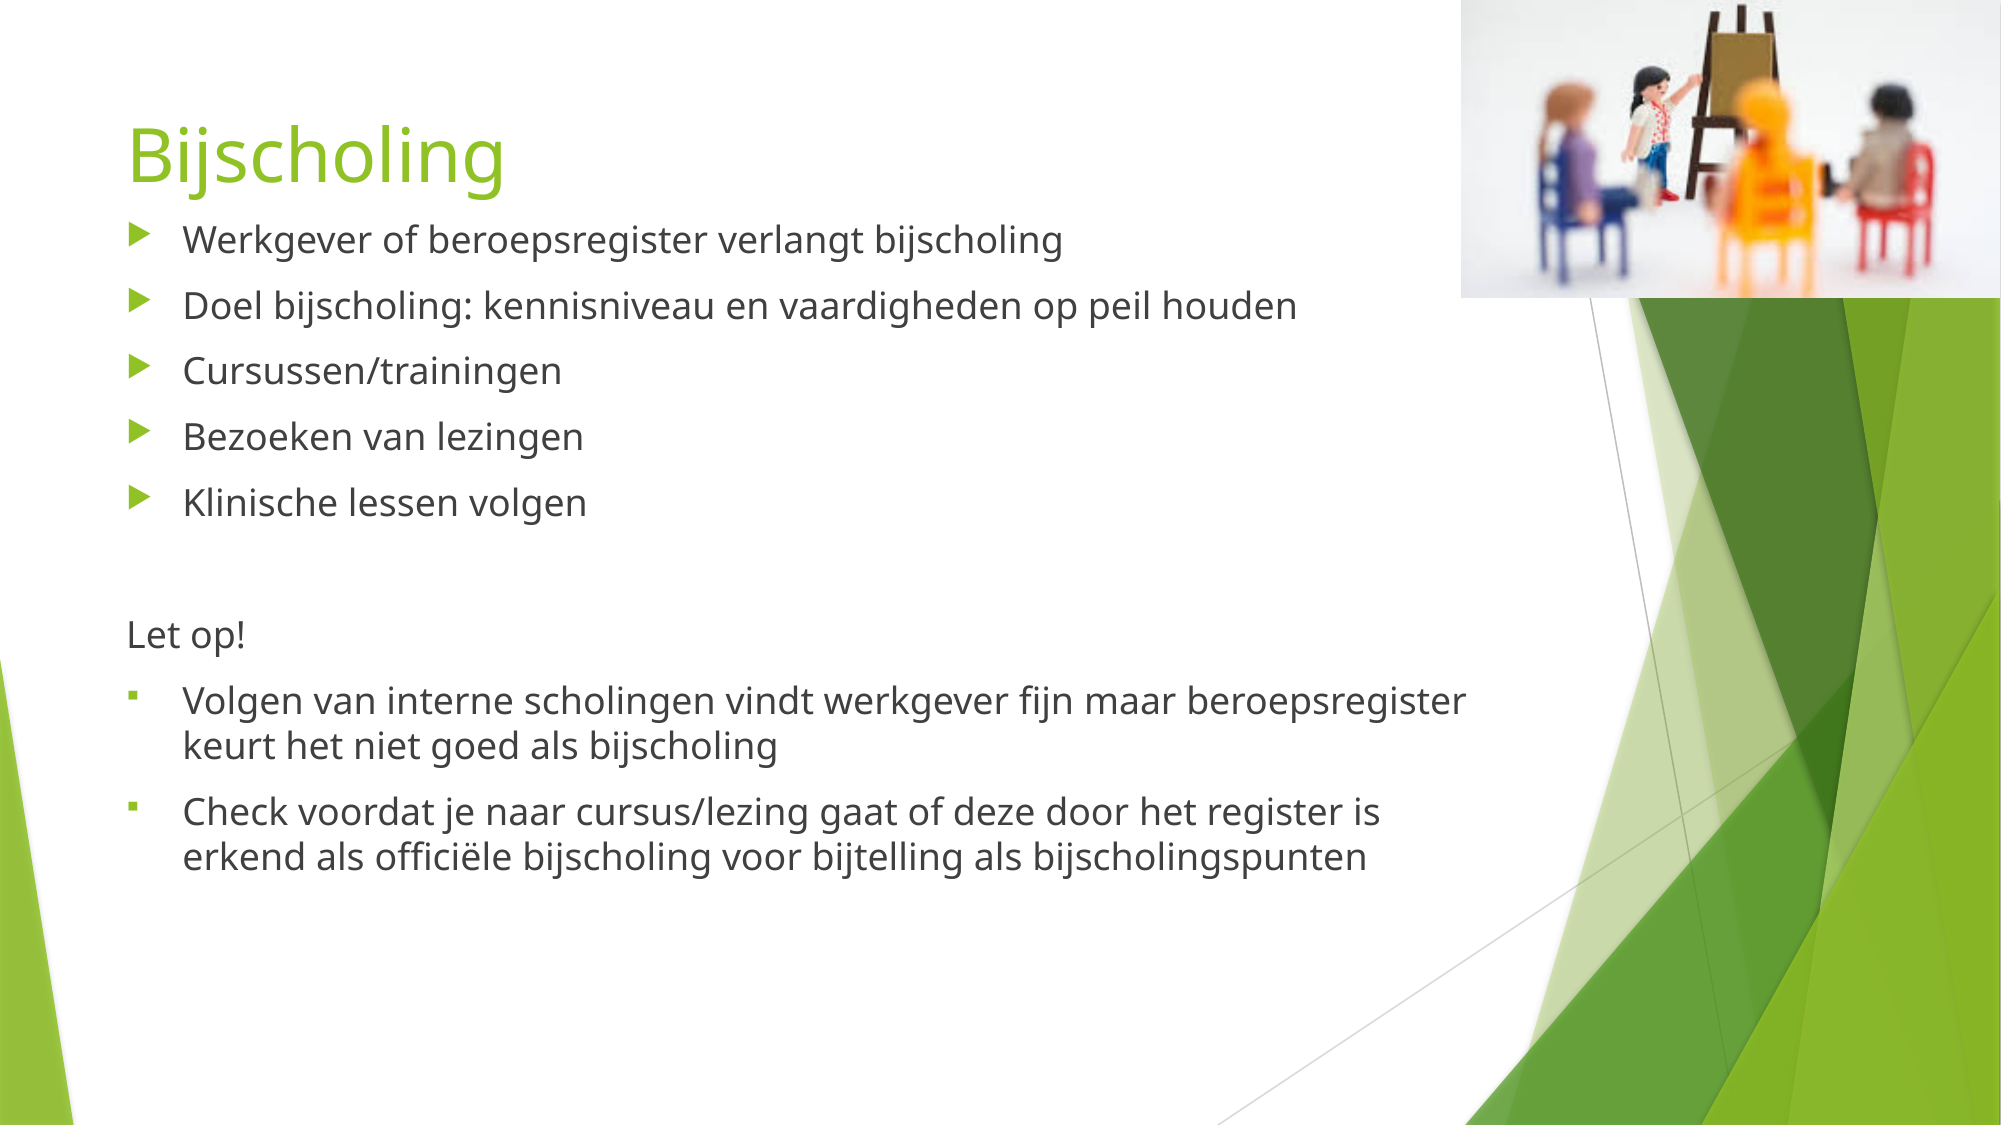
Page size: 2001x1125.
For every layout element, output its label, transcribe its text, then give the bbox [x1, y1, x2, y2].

title Bijscholing [111, 99, 1456, 208]
picture [1461, 0, 2000, 299]
list Werkgever of beroepsregister verlangt bijscholing Doel bijscholing: kennisniveau en vaardigheden op peil houden Cursussen/trainingen Bezoeken van lezingen Klinische lessen volgen Let op! Volgen van interne scholingen vindt werkgever fijn maar beroepsregister keurt het niet goed als bijscholing Check voordat je naar cursus/lezing gaat of deze door het register is erkend als officiële bijscholing voor bijtelling als bijscholingspunten [111, 208, 1522, 1093]
